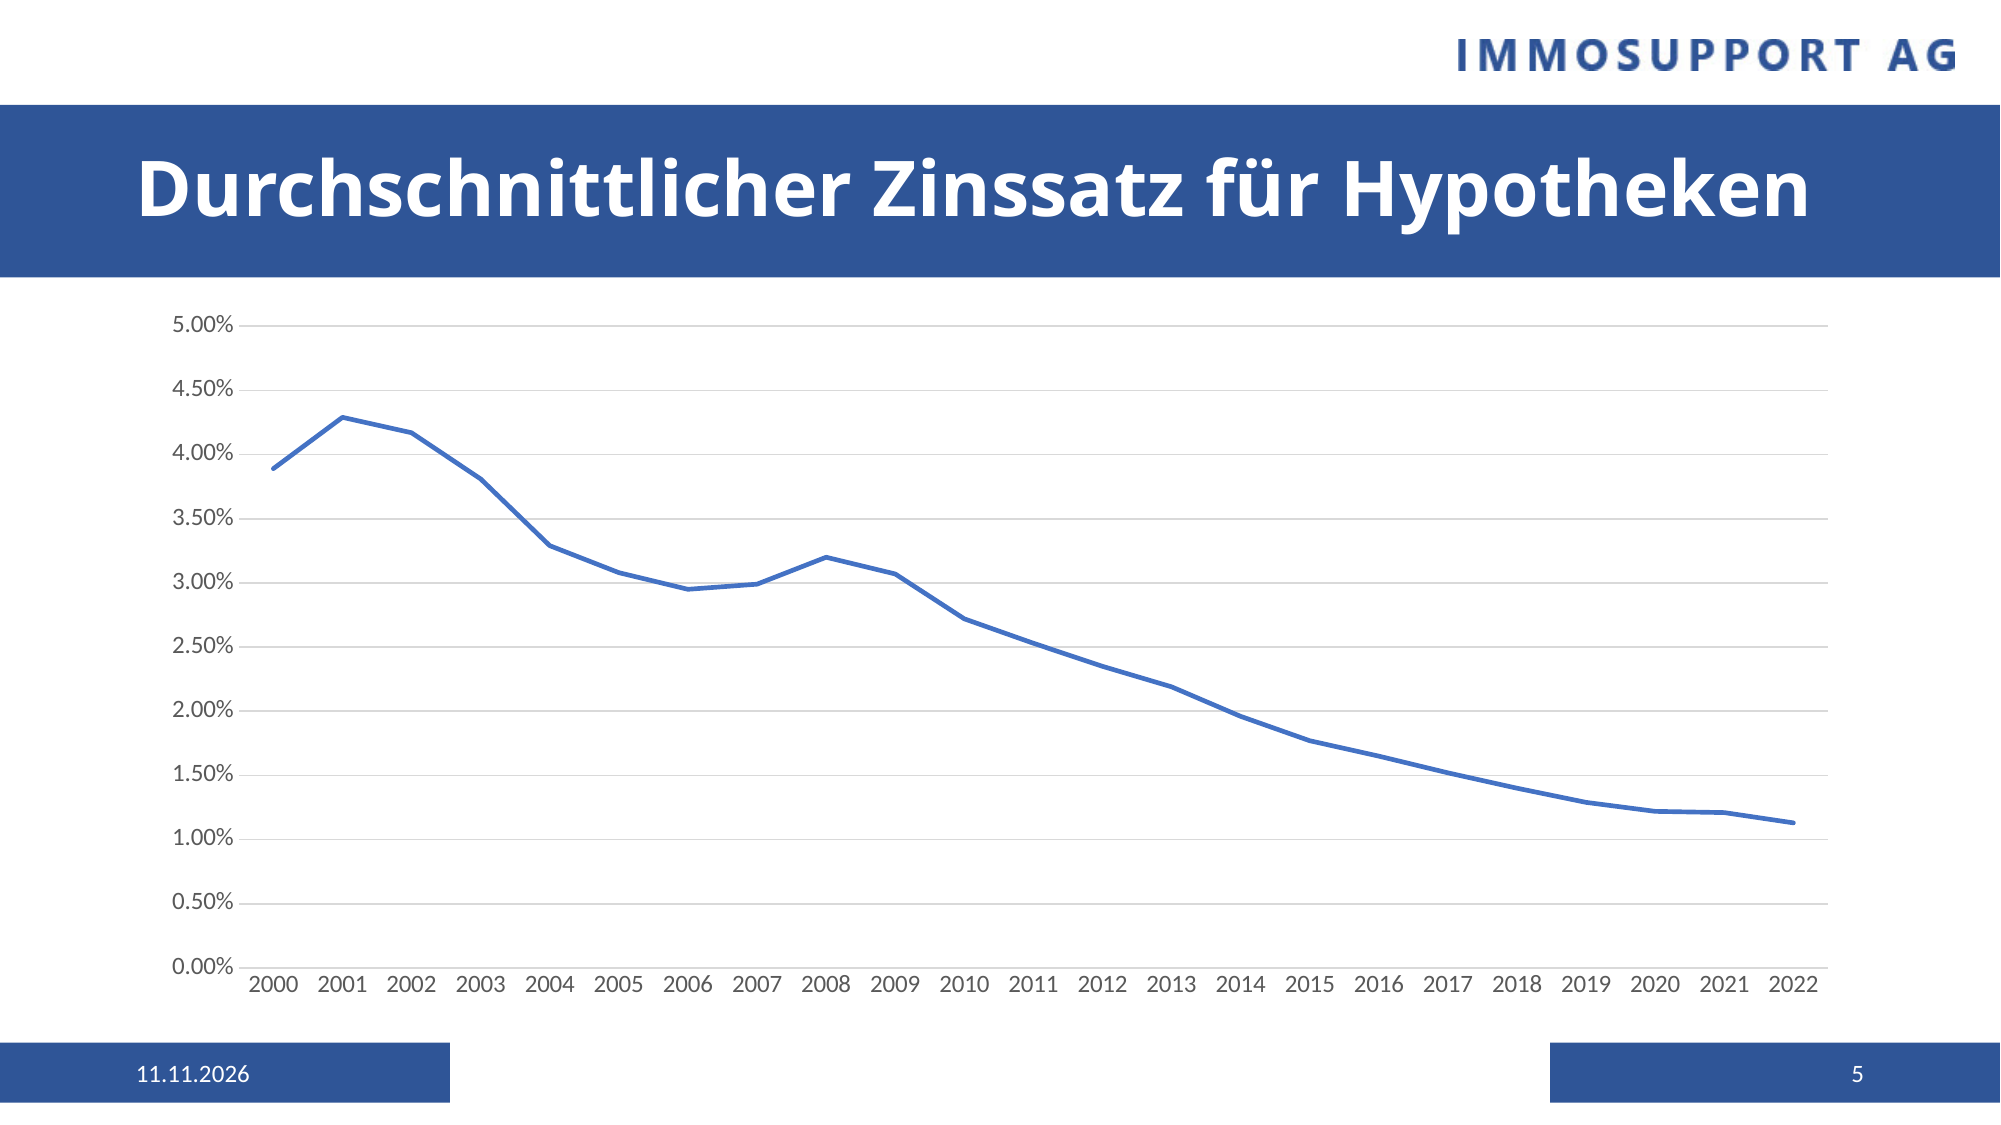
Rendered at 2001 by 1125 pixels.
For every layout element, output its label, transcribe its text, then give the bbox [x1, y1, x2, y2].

slide_number 5 [1550, 1042, 2000, 1103]
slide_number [0, 1042, 450, 1103]
chart [137, 299, 1863, 1014]
title Durchschnittlicher Zinssatz für Hypotheken [0, 104, 2000, 278]
picture [1458, 39, 1955, 71]
